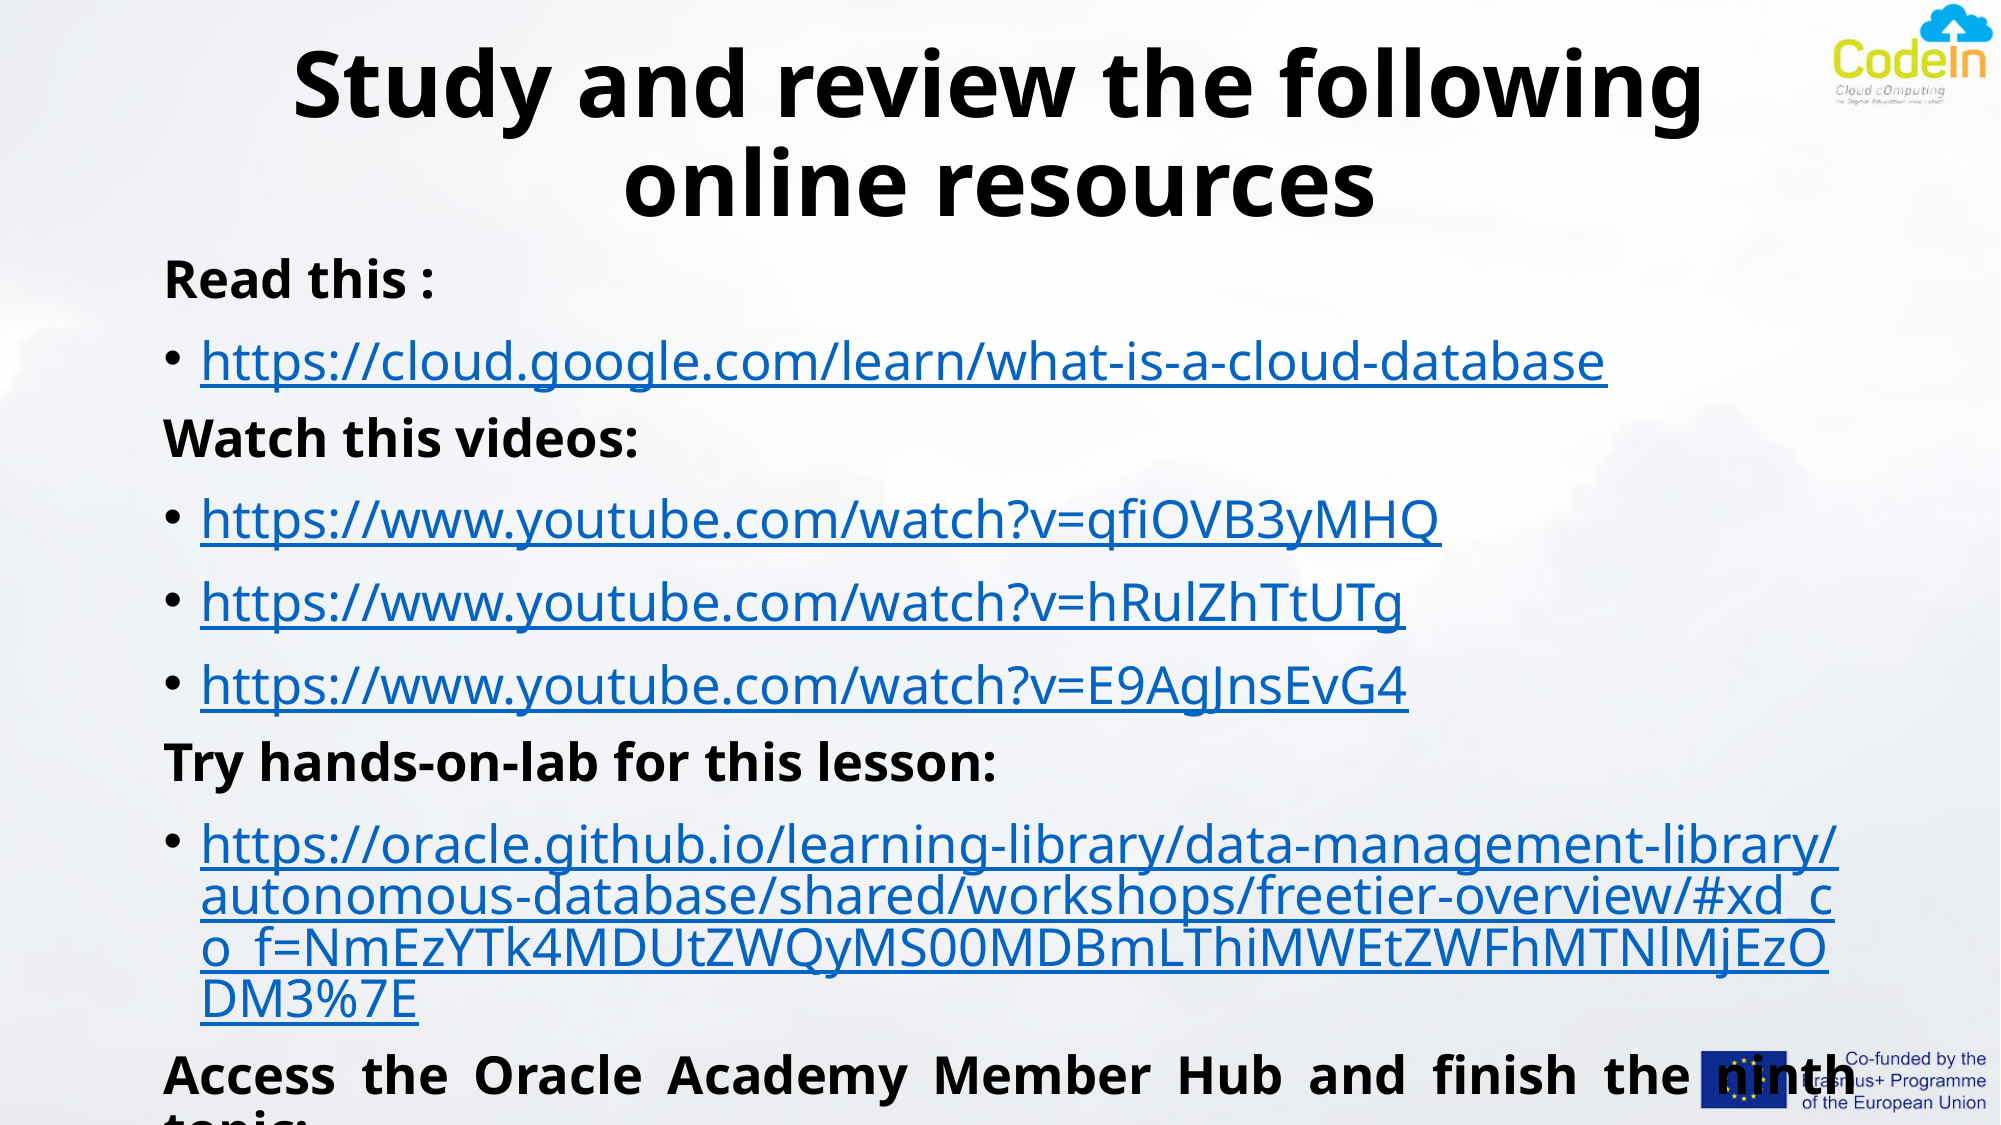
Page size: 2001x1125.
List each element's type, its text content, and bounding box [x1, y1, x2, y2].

list Read this : https://cloud.google.com/learn/what-is-a-cloud-database Watch this videos: https://www.youtube.com/watch?v=qfiOVB3yMHQ https://www.youtube.com/watch?v=hRulZhTtUTg https://www.youtube.com/watch?v=E9AgJnsEvG4 Try hands-on-lab for this lesson: https://oracle.github.io/learning-library/data-management-library/autonomous-database/shared/workshops/freetier-overview/#xd_co_f=NmEzYTk4MDUtZWQyMS00MDBmLThiMWEtZWFhMTNlMjEzODM3%7E Access the Oracle Academy Member Hub and finish the ninth topic: academy.oracle.com [148, 246, 1874, 1097]
picture [0, 0, 2001, 1125]
title Study and review the following online resources [137, 28, 1863, 247]
